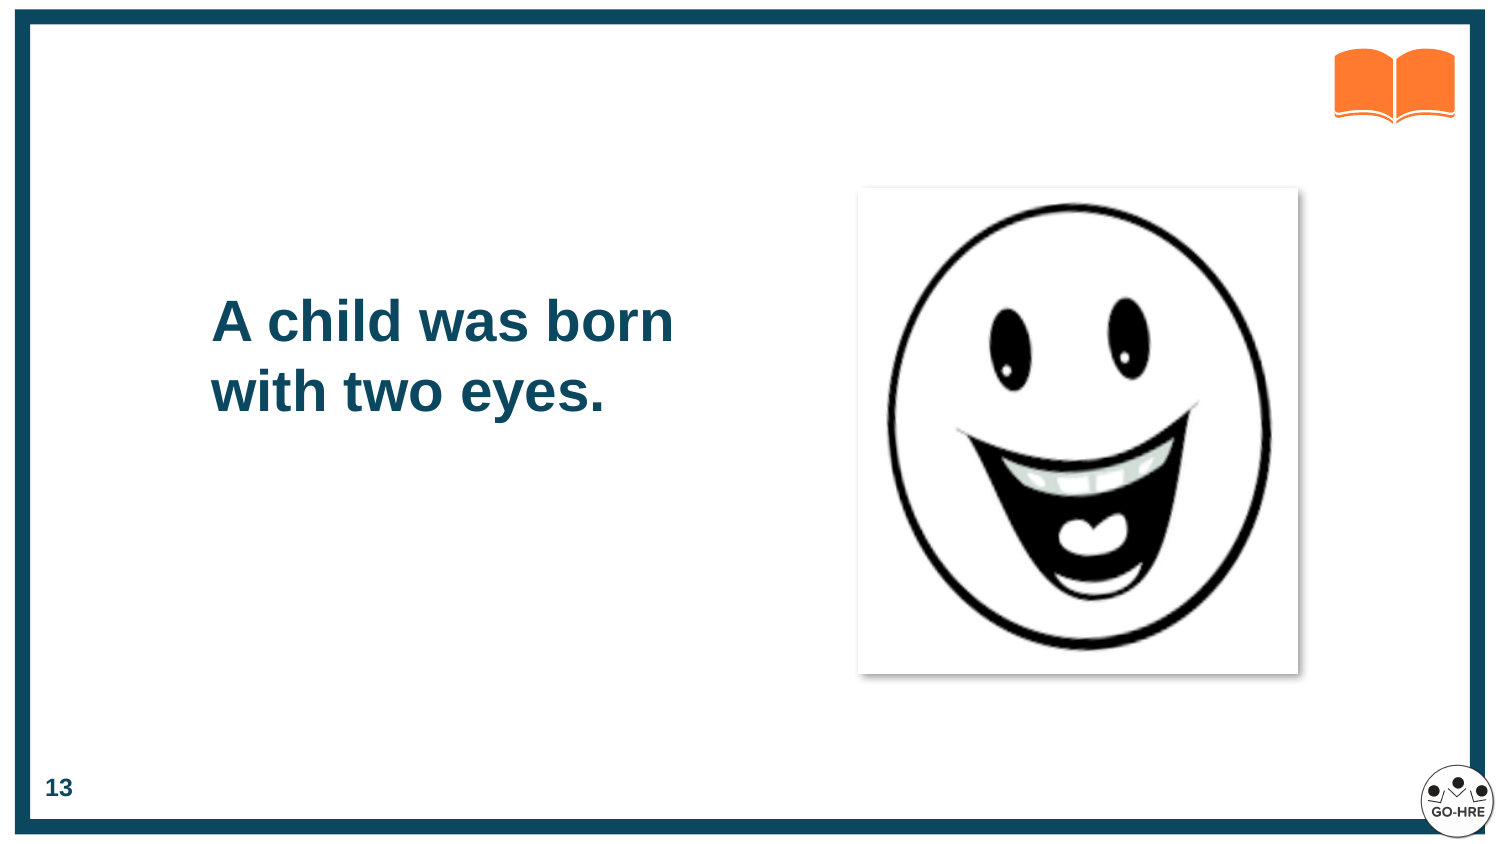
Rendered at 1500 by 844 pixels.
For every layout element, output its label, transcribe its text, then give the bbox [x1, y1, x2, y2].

picture [858, 188, 1298, 675]
slide_number 13 [30, 754, 121, 819]
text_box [1334, 48, 1455, 124]
list A child was born with two eyes. [177, 0, 744, 706]
picture [1420, 764, 1496, 840]
